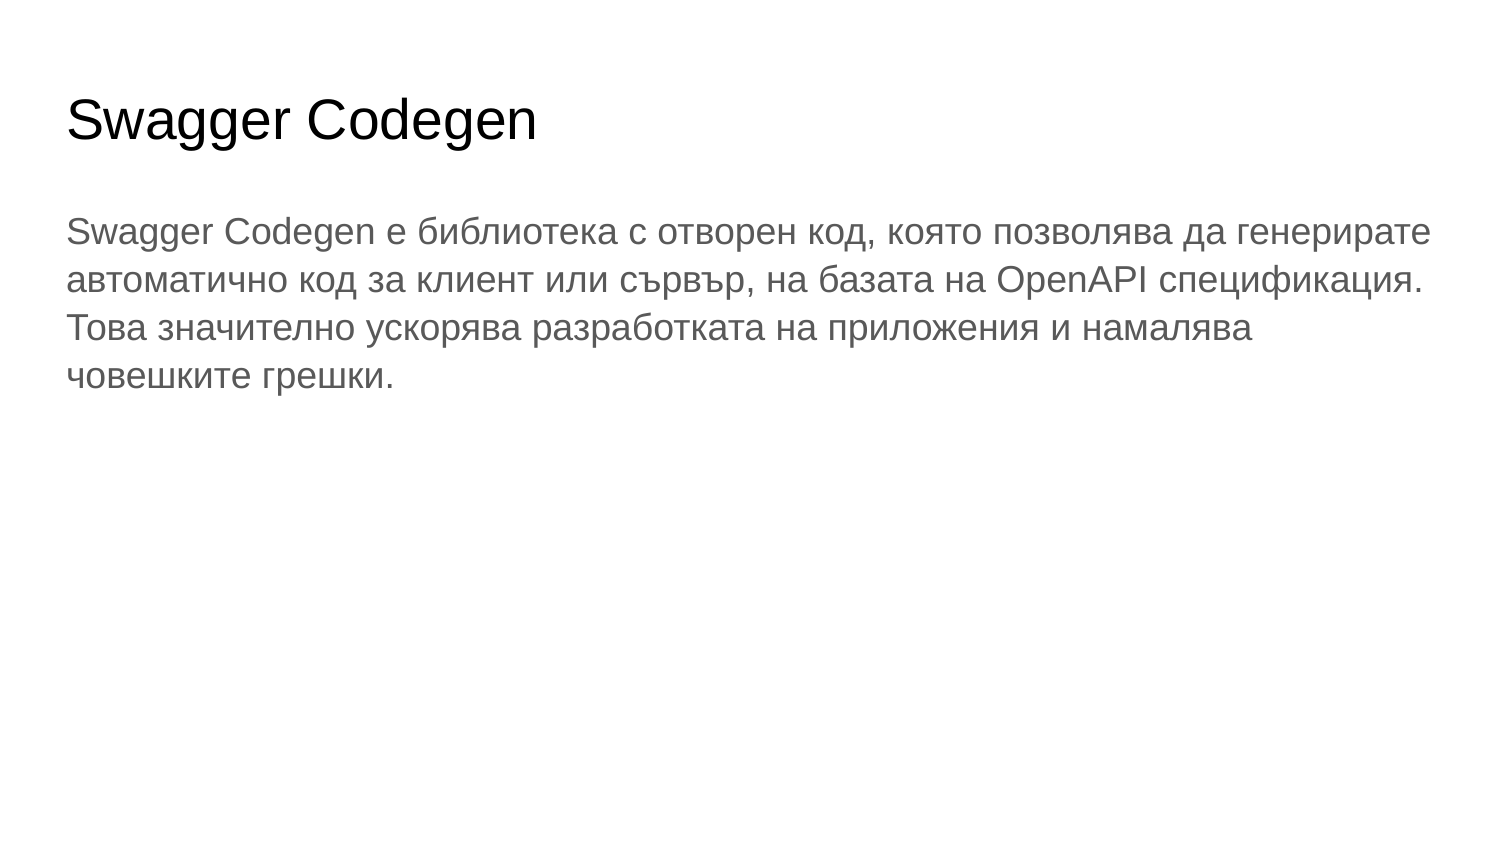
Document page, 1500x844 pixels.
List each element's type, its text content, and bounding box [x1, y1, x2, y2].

list Swagger Codegen е библиотека с отворен код, която позволява да генерирате автоматично код за клиент или сървър, на базата на OpenAPI спецификация. Това значително ускорява разработката на приложения и намалява човешките грешки. [51, 189, 1449, 750]
title Swagger Codegen [51, 72, 1449, 167]
